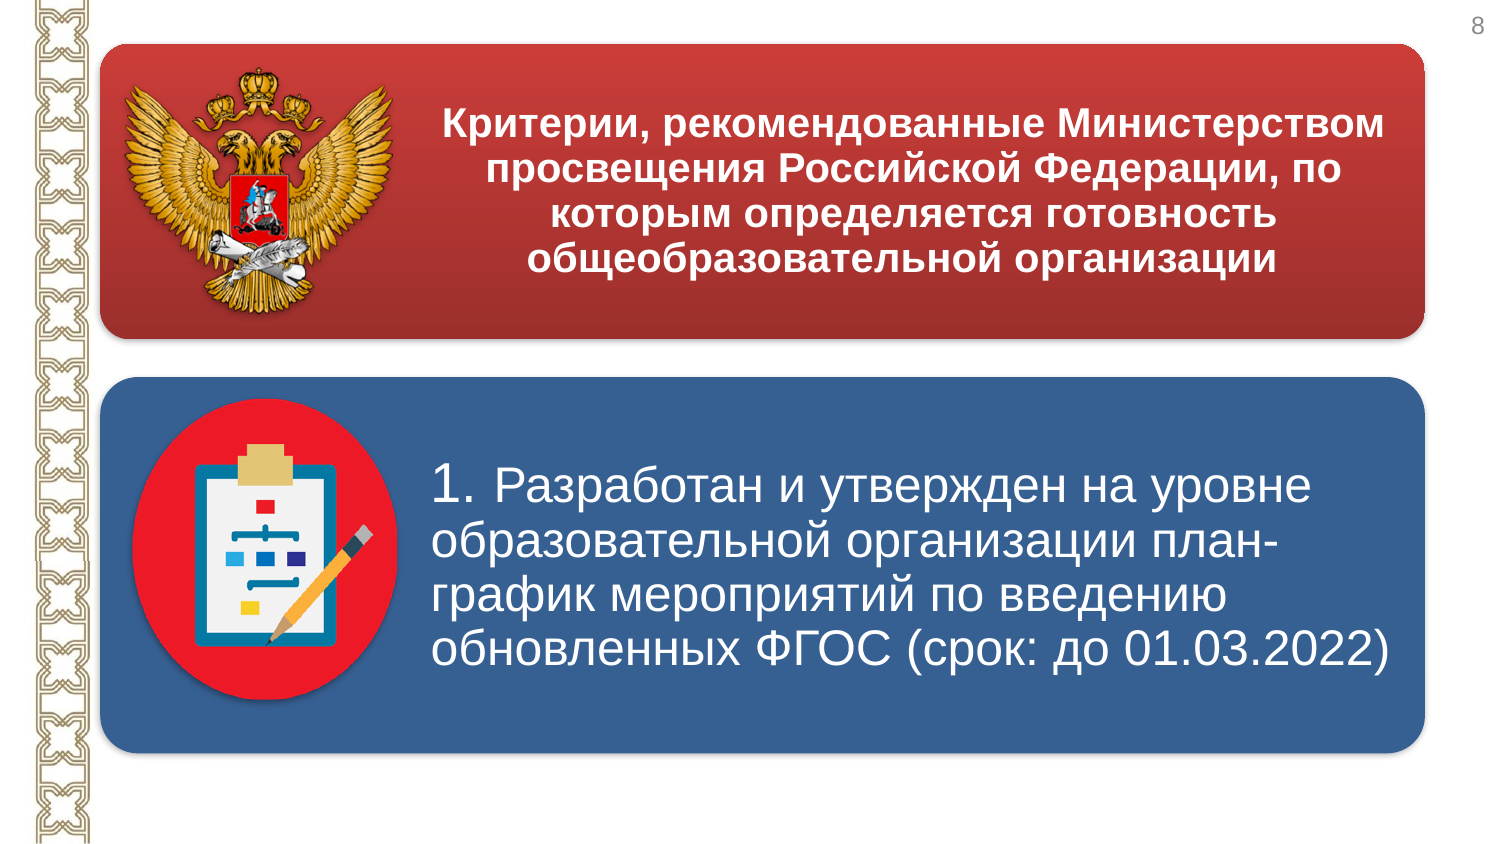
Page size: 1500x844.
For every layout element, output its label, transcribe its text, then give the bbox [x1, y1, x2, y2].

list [99, 43, 1426, 754]
picture [0, 0, 1500, 844]
slide_number 8 [1149, 1, 1500, 47]
